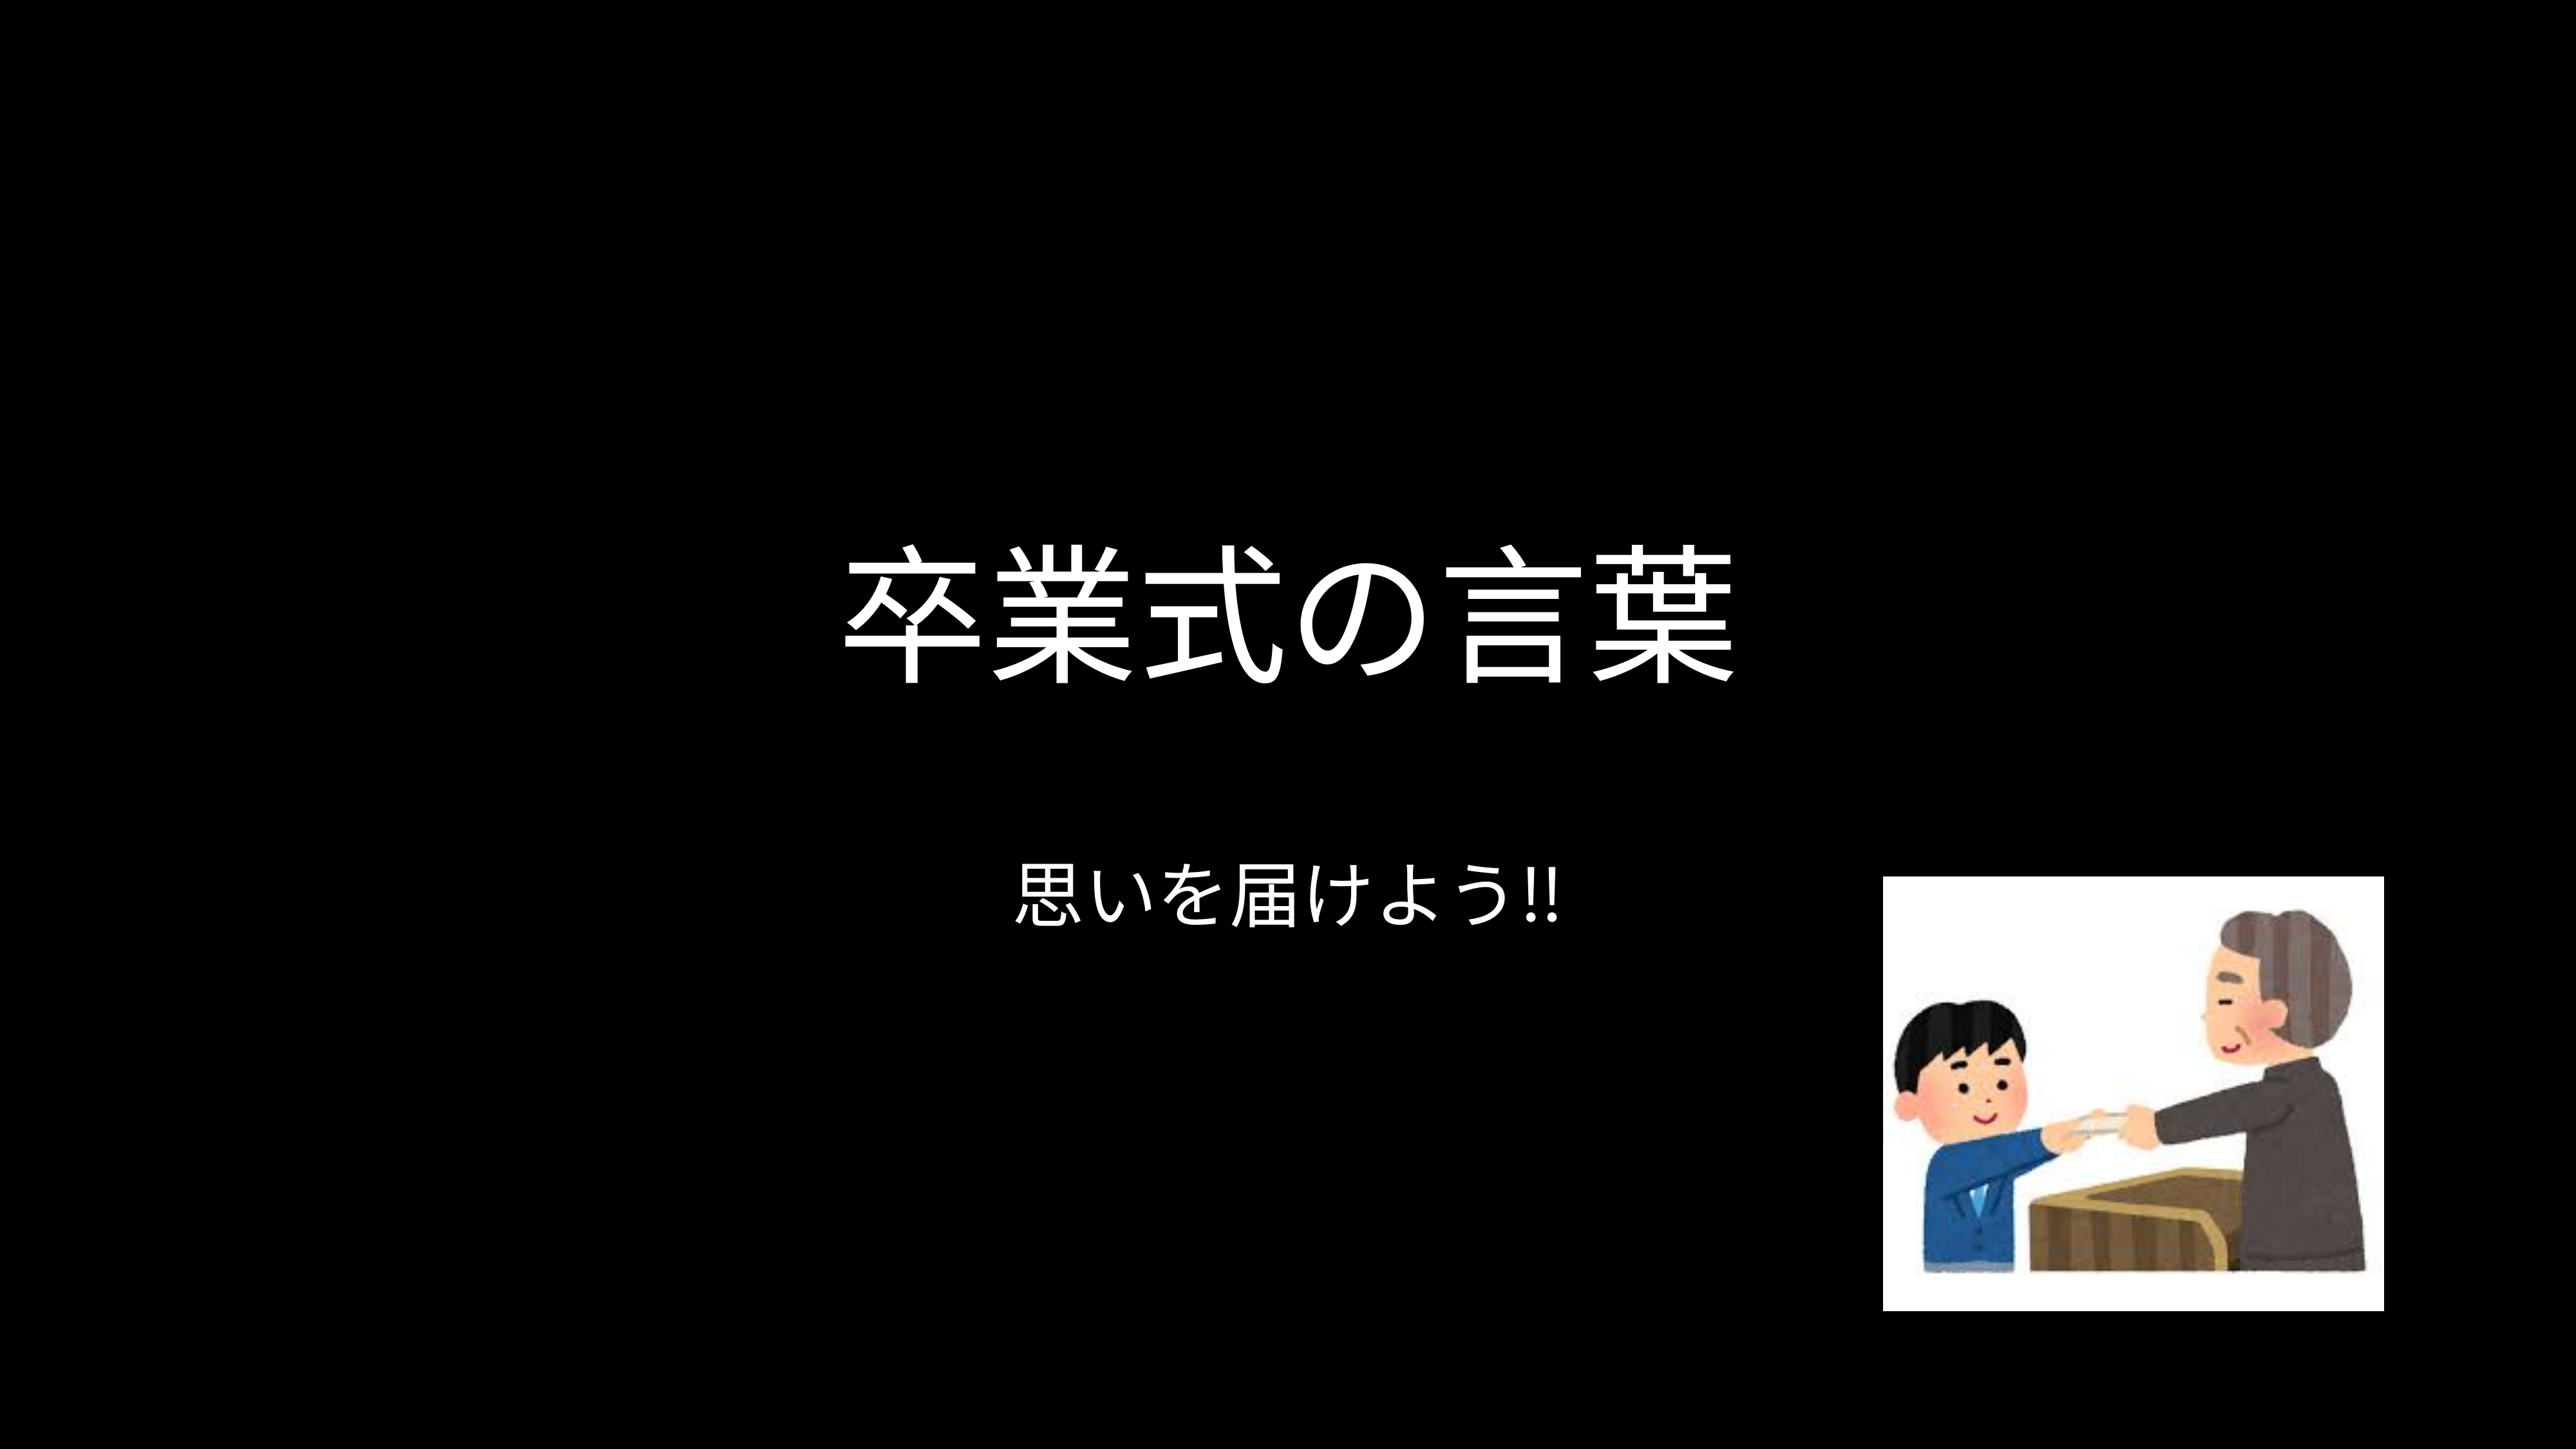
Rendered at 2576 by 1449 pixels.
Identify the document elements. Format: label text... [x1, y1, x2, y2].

picture [1882, 876, 2384, 1311]
title 卒業式の言葉 [187, 215, 2389, 708]
subtitle 思いを届けよう‼️ [187, 843, 2389, 1012]
